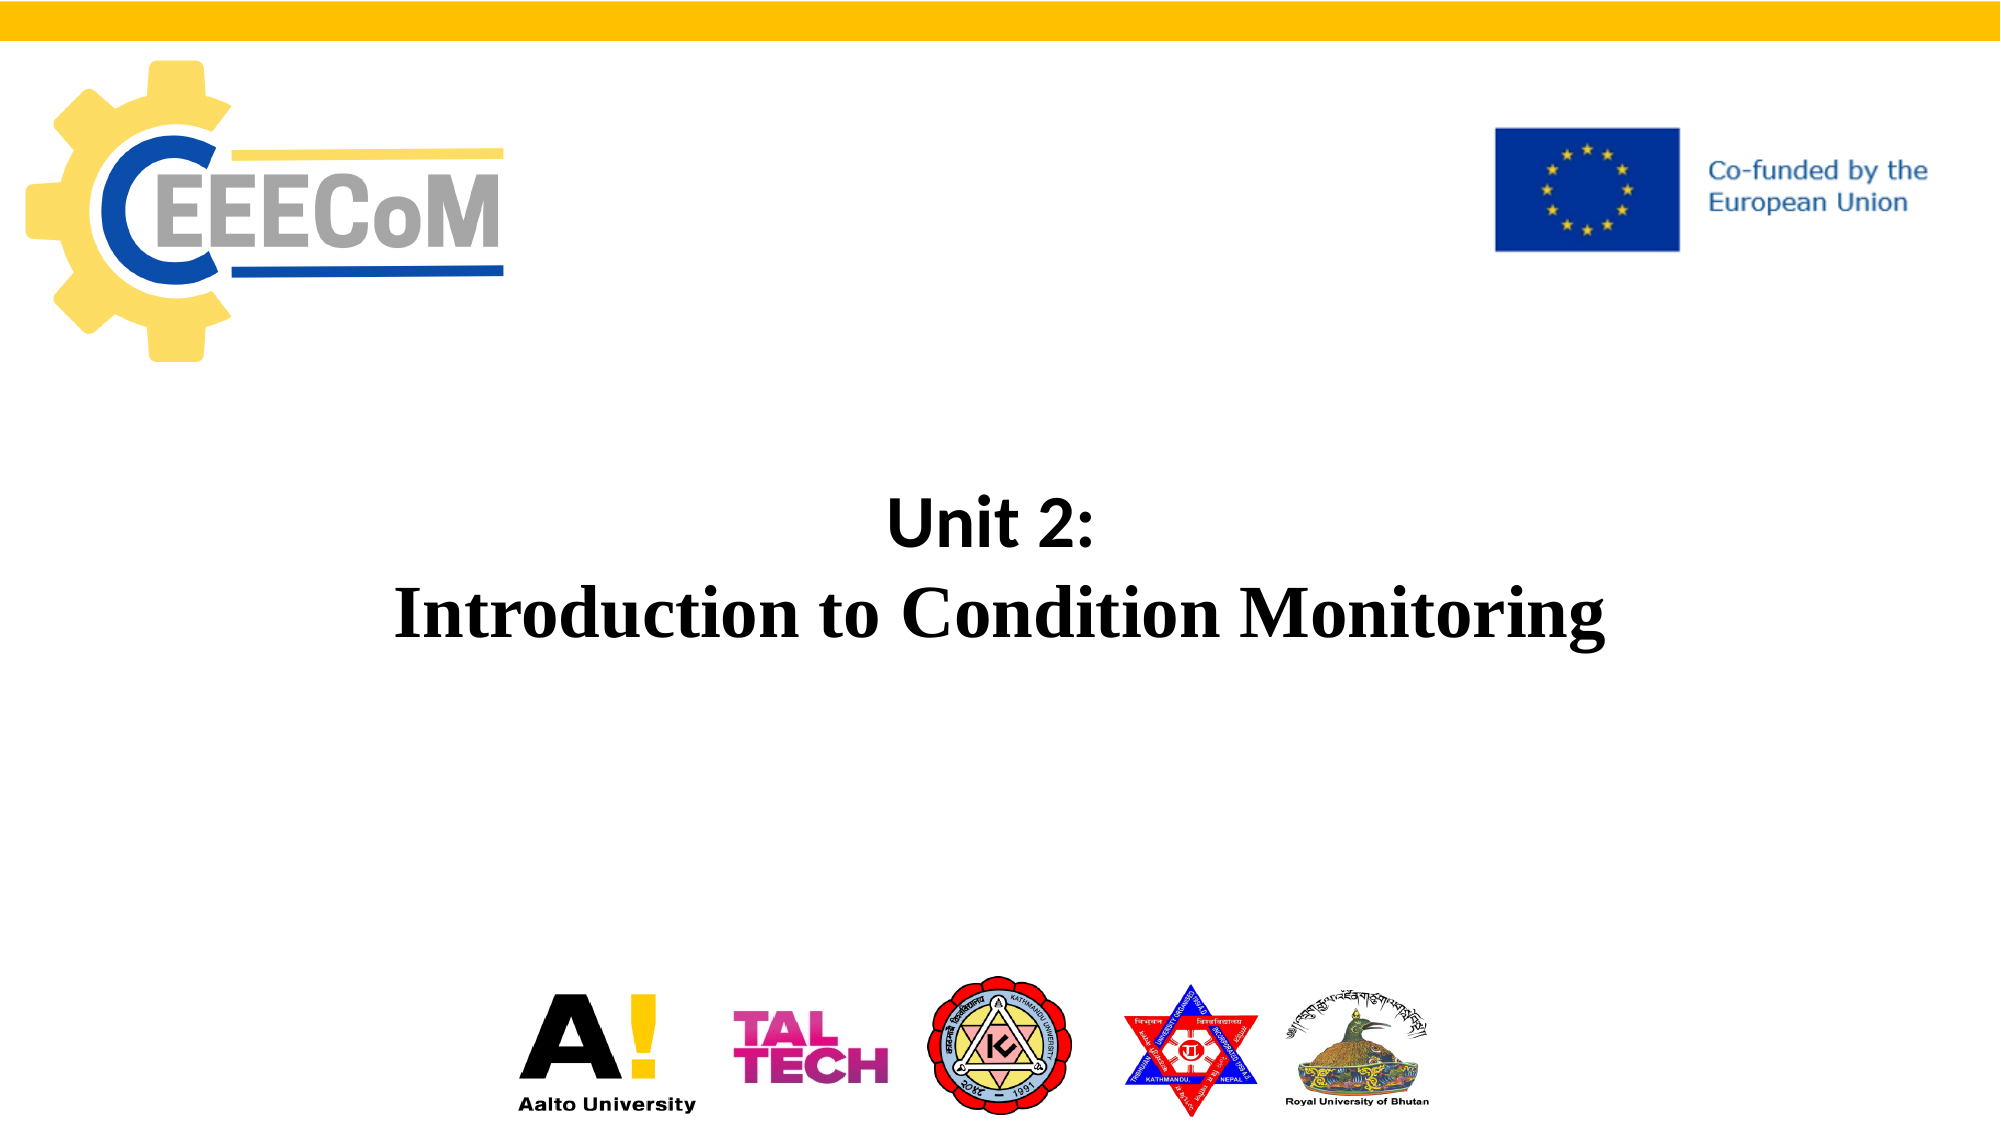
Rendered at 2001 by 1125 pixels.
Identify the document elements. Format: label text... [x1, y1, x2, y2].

picture [511, 976, 1434, 1124]
picture [1487, 107, 1963, 267]
title Unit 2: Introduction to Condition Monitoring [112, 337, 1888, 788]
picture [16, 47, 525, 377]
